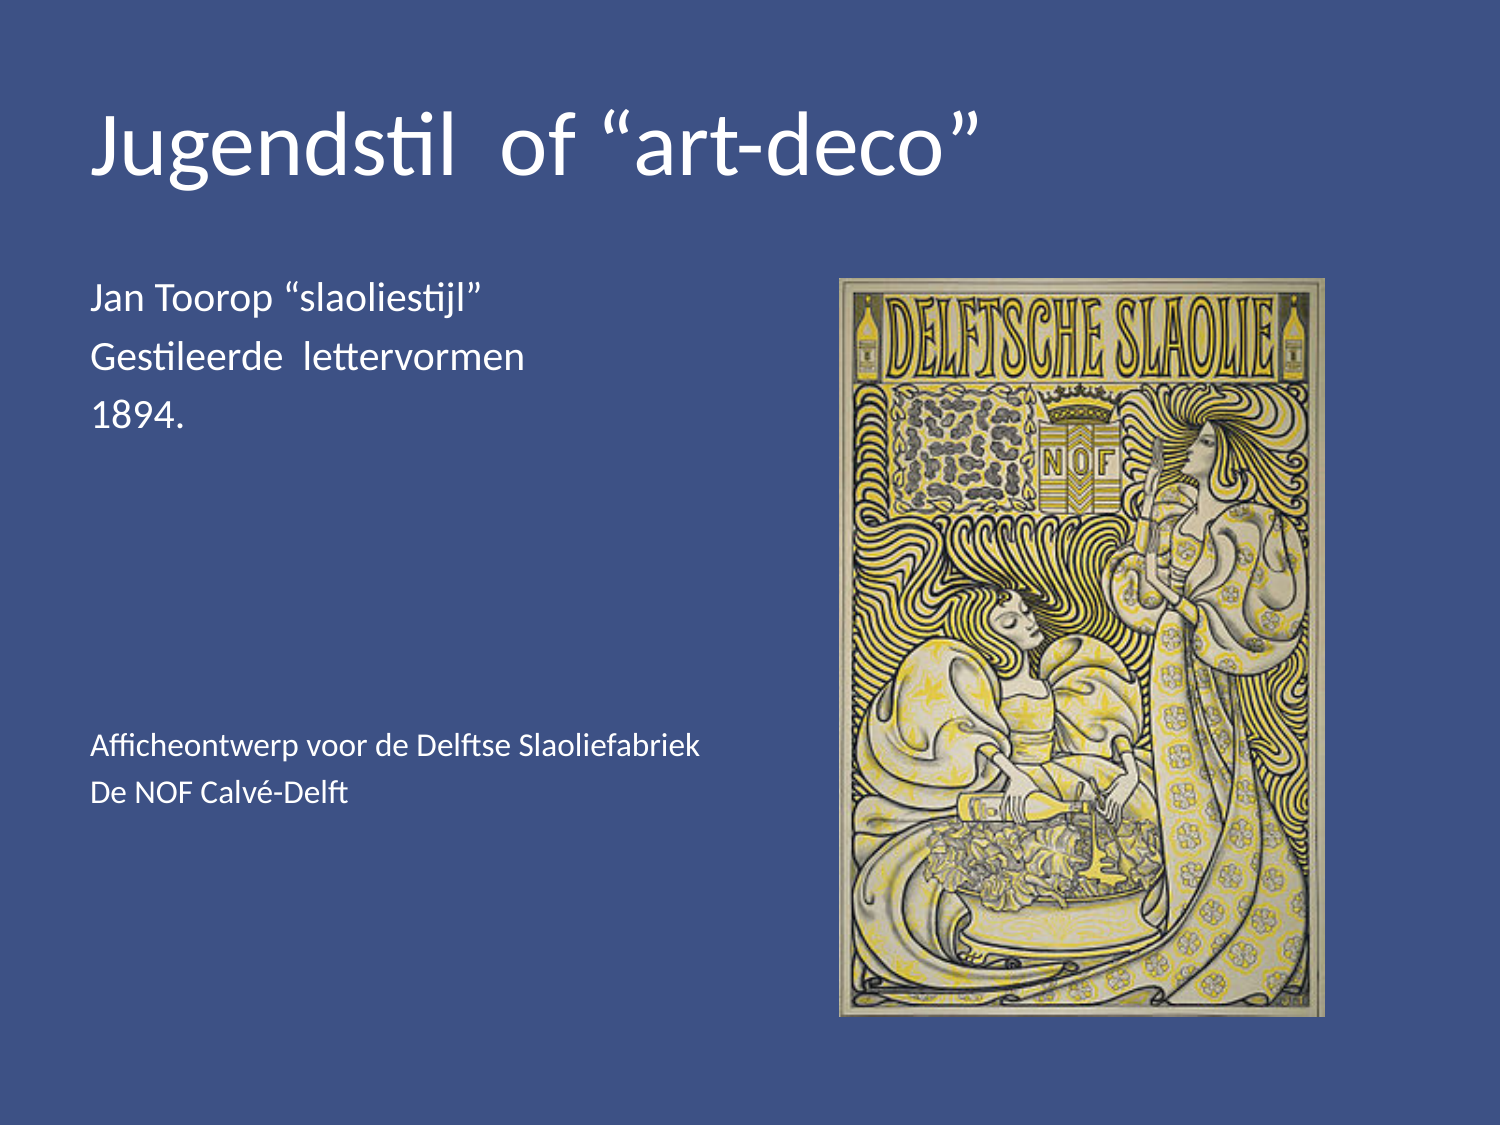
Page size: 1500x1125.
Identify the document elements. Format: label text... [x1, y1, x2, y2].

picture [839, 278, 1325, 1018]
title Jugendstil of “art-deco” [75, 45, 1425, 233]
list Jan Toorop “slaoliestijl” Gestileerde lettervormen 1894. Afficheontwerp voor de Delftse Slaoliefabriek De NOF Calvé-Delft [75, 262, 1425, 1005]
